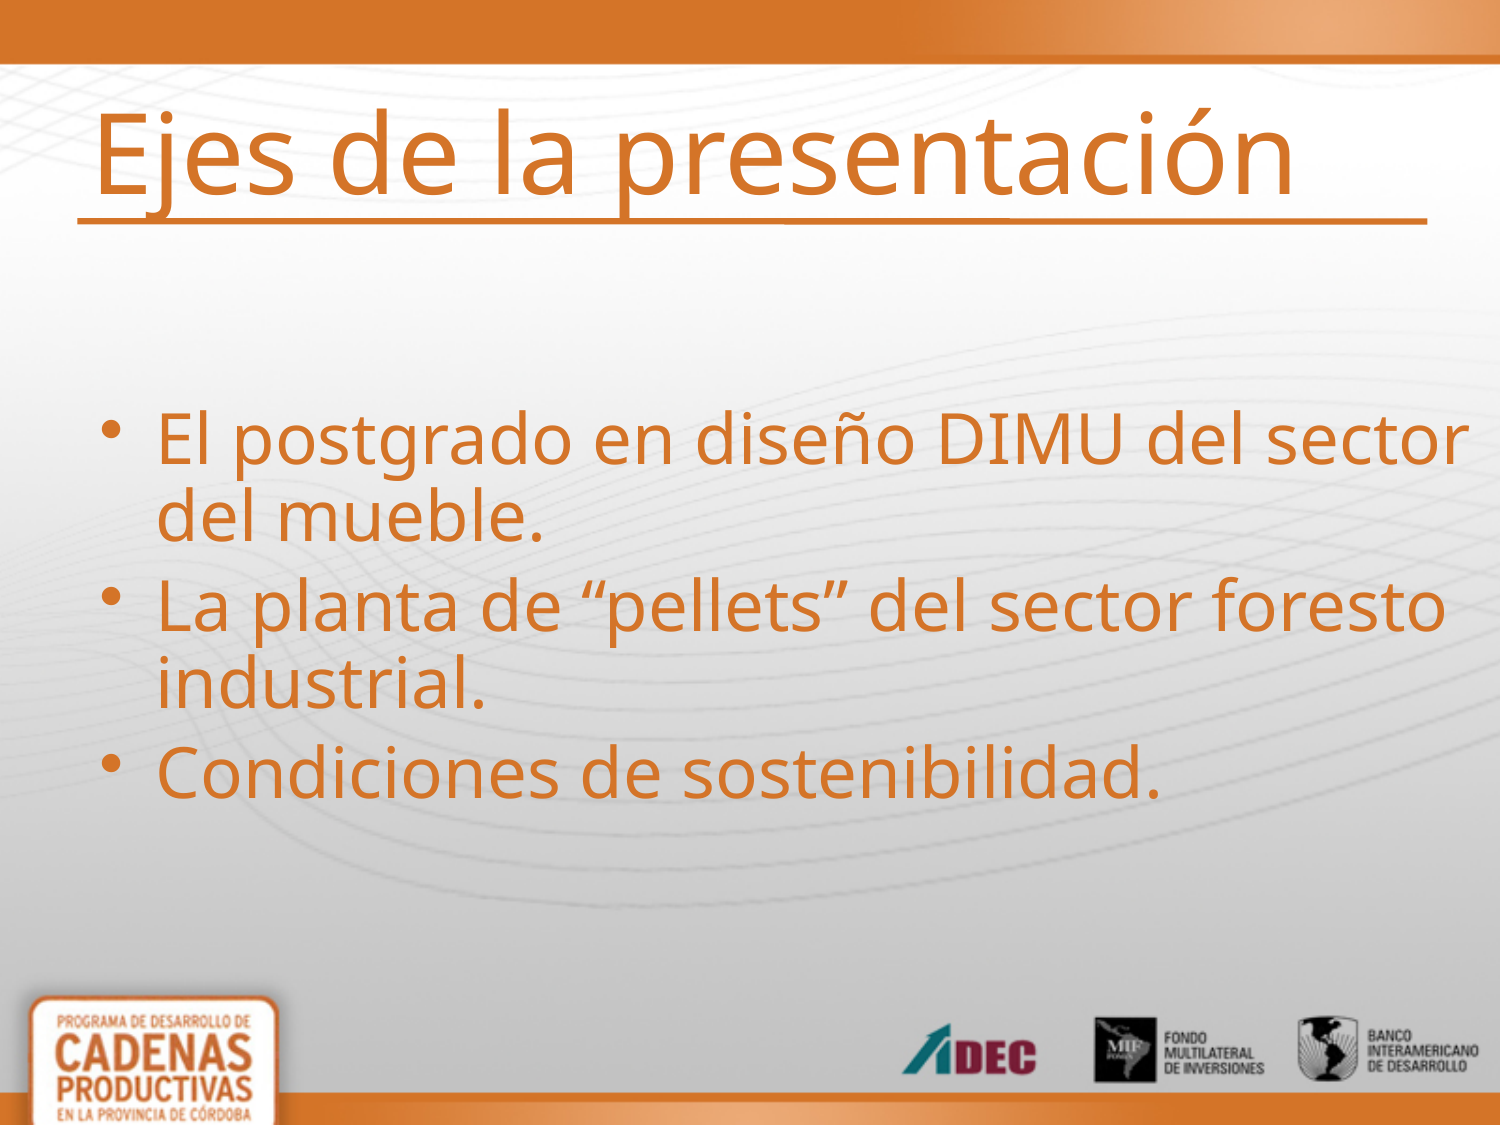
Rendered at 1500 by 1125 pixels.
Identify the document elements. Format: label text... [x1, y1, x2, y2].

list El postgrado en diseño DIMU del sector del mueble. La planta de “pellets” del sector foresto industrial. Condiciones de sostenibilidad. [84, 395, 1500, 837]
picture [0, 0, 1500, 1125]
title Ejes de la presentación [74, 55, 1426, 244]
